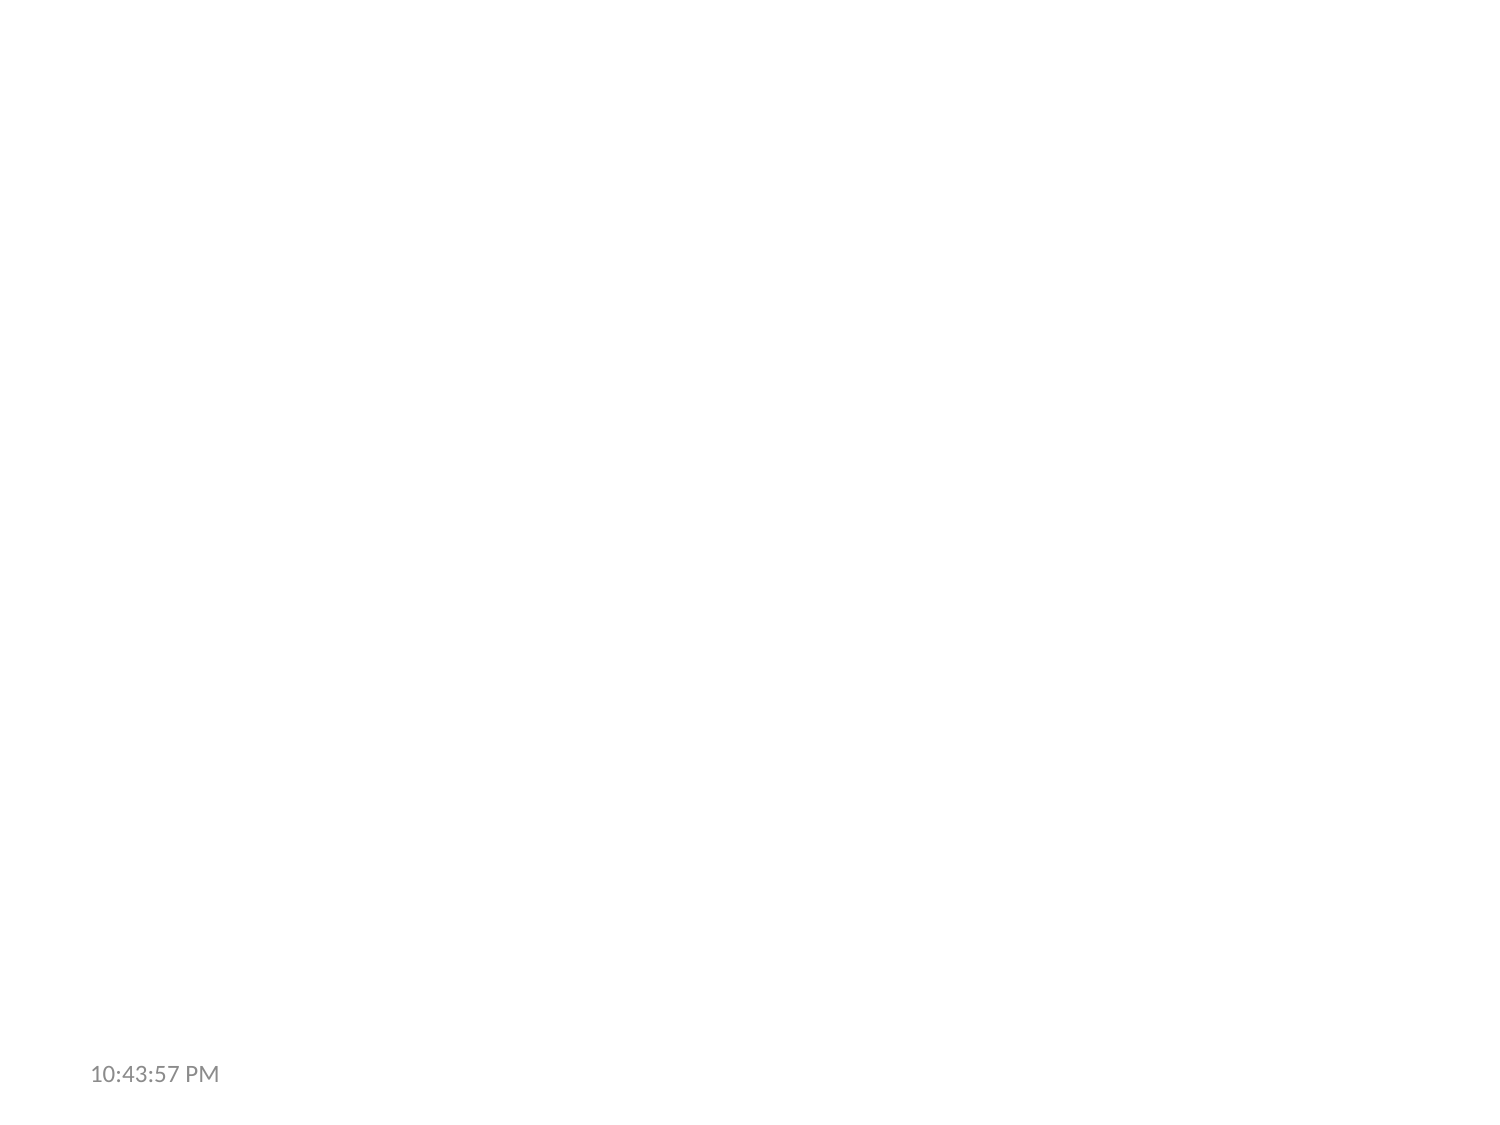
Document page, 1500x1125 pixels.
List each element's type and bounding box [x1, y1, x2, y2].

slide_number [75, 1042, 425, 1103]
